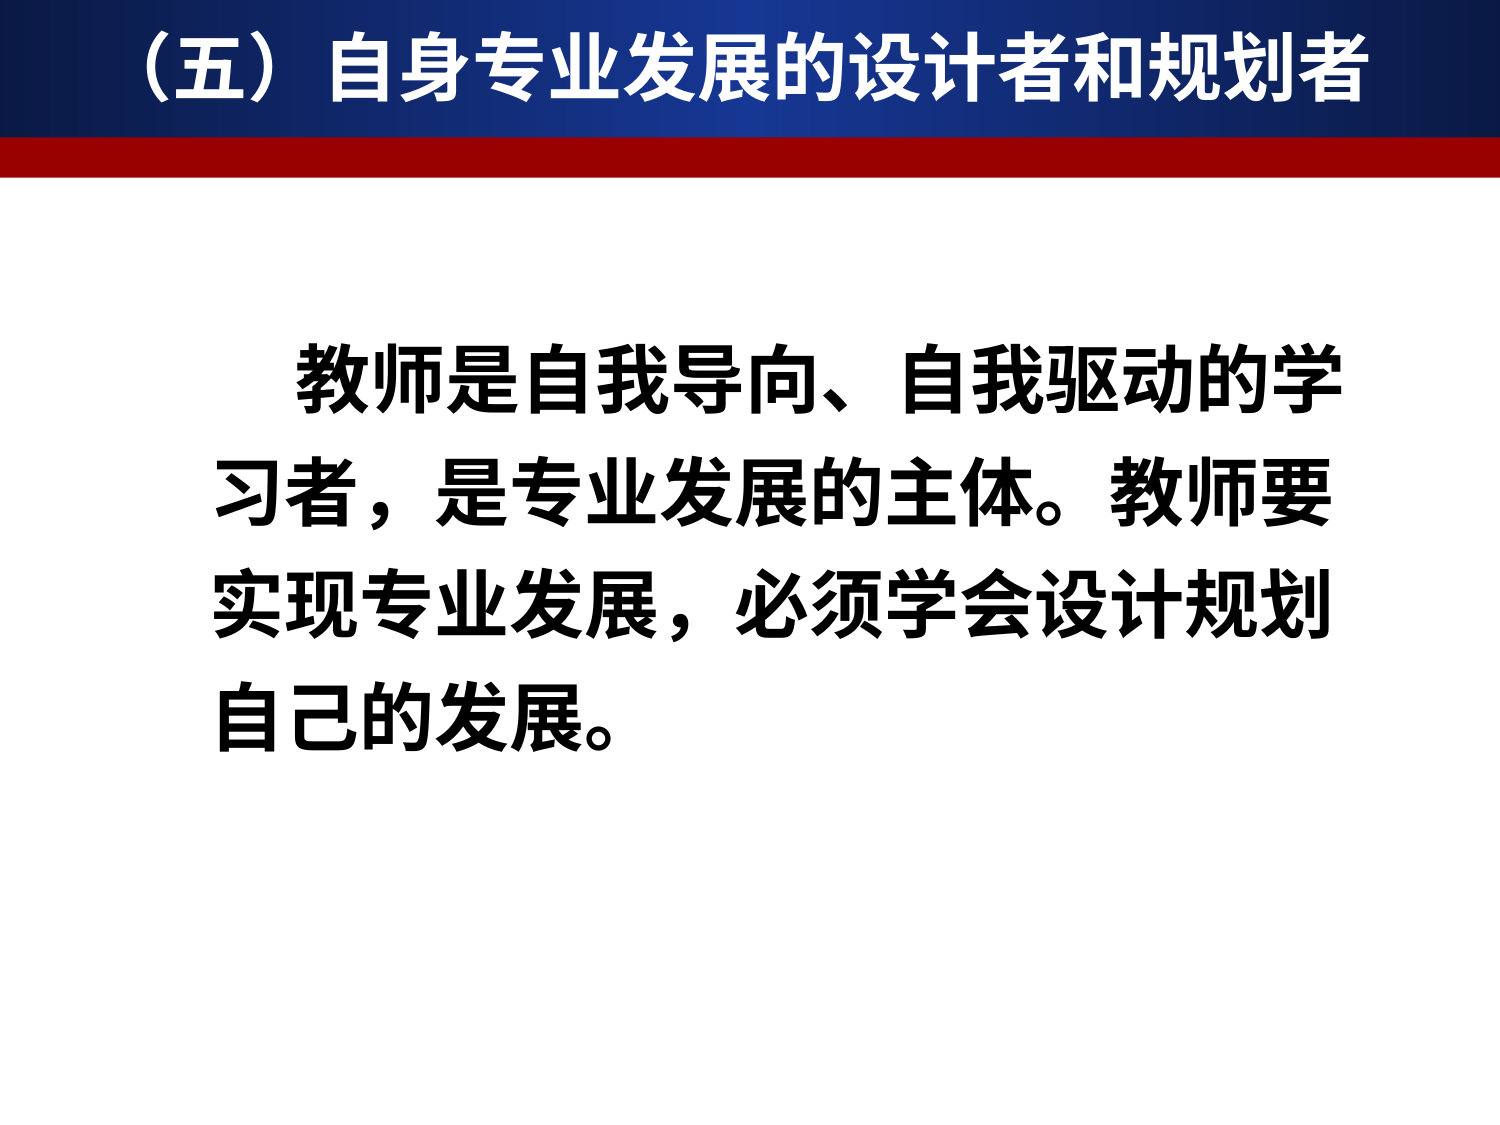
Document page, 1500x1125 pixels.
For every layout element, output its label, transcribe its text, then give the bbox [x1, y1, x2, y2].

title （五）自身专业发展的设计者和规划者 [41, 19, 1429, 112]
list 教师是自我导向、自我驱动的学习者，是专业发展的主体。教师要实现专业发展，必须学会设计规划自己的发展。 [194, 302, 1376, 882]
